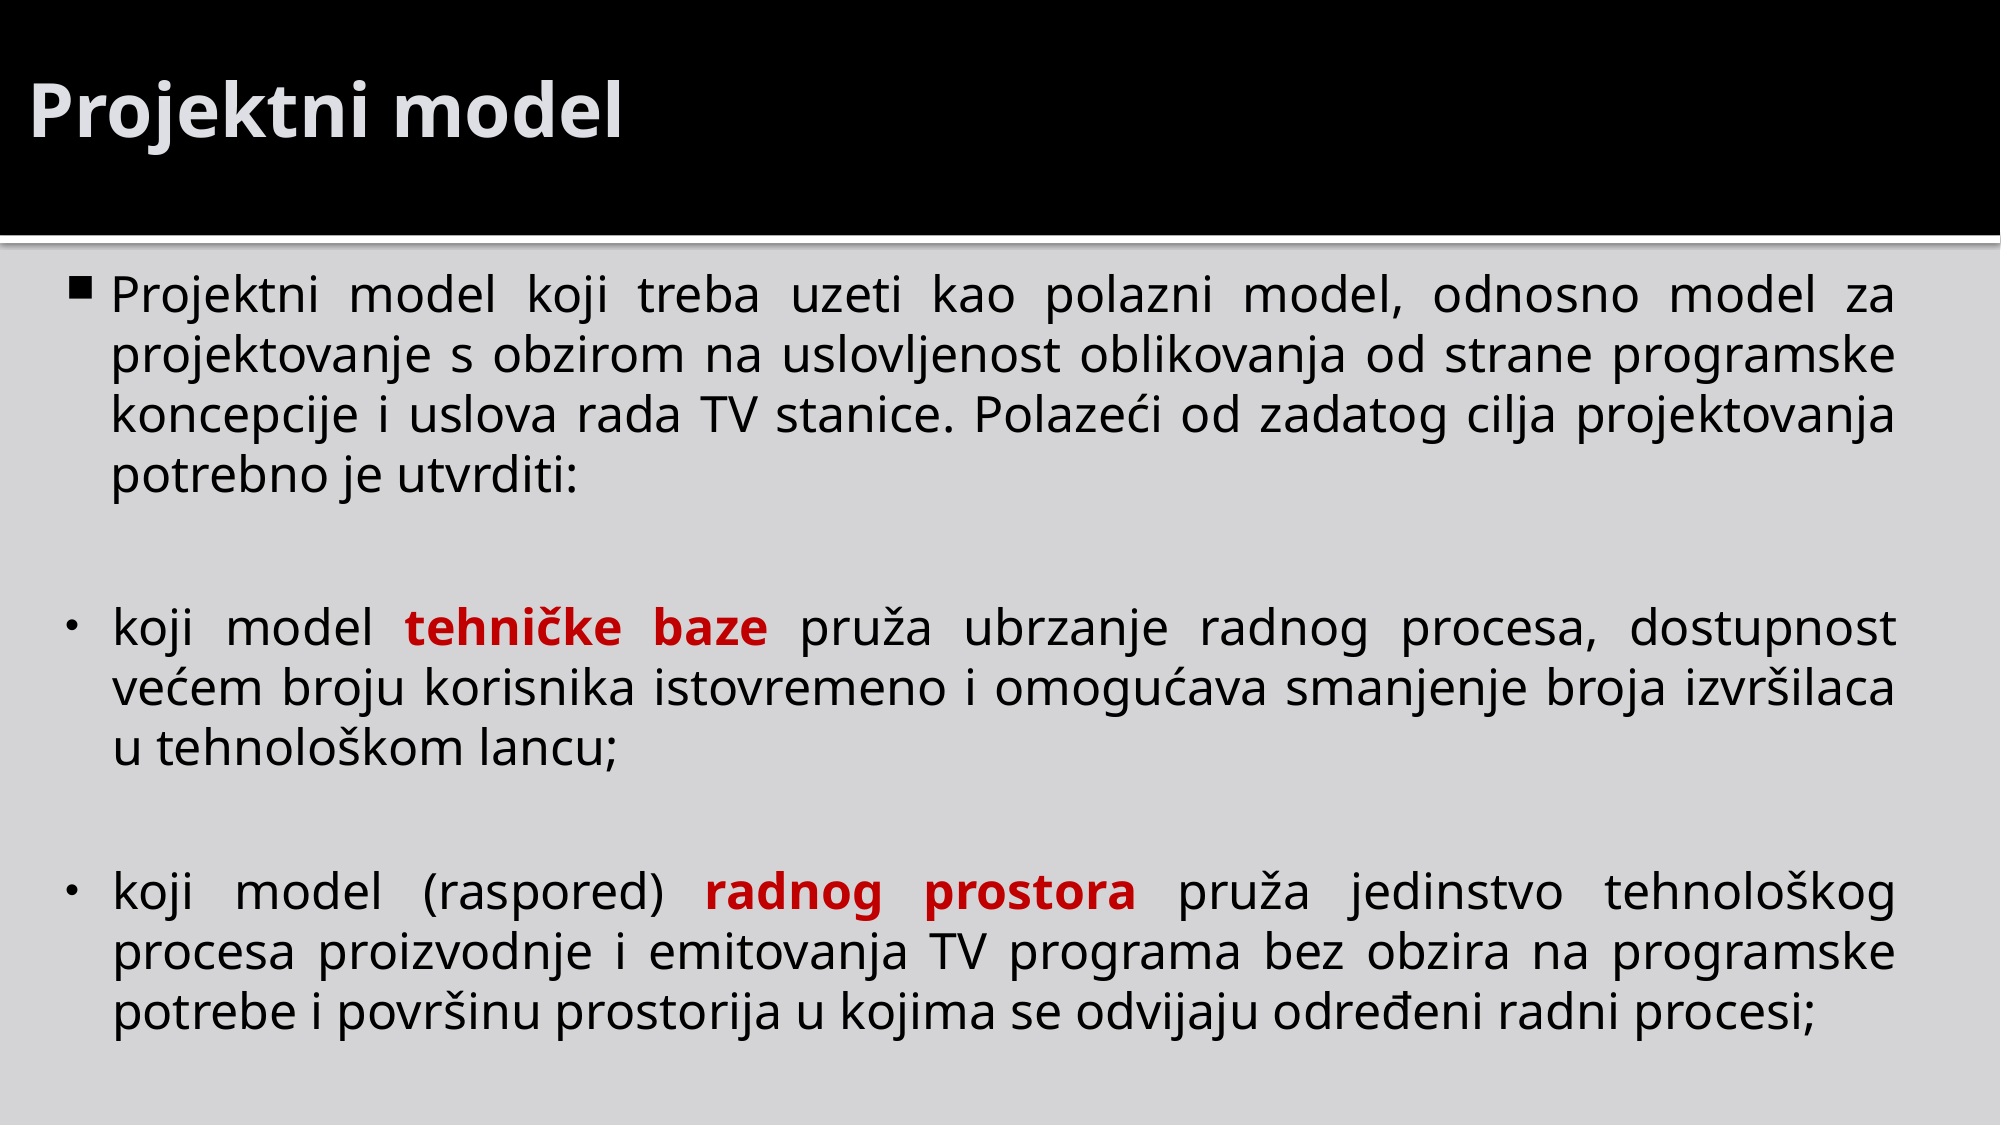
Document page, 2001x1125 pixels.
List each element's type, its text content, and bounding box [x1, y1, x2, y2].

list Projektni model koji treba uzeti kao polazni model, odnosno model za projektovanje s obzirom na uslovljenost oblikovanja od strane programske koncepcije i uslova rada TV stanice. Polazeći od zadatog cilja projektovanja potrebno je utvrditi: koji model tehničke baze pruža ubrzanje radnog procesa, dostupnost većem broju korisnika istovremeno i omogućava smanjenje broja izvršilaca u tehnološkom lancu; koji model (raspored) radnog prostora pruža jedinstvo tehnološkog procesa proizvodnje i emitovanja TV programa bez obzira na programske potrebe i površinu prostorija u kojima se odvijaju određeni radni procesi; [12, 237, 1913, 1125]
text_box Projektni model [12, 62, 1663, 188]
